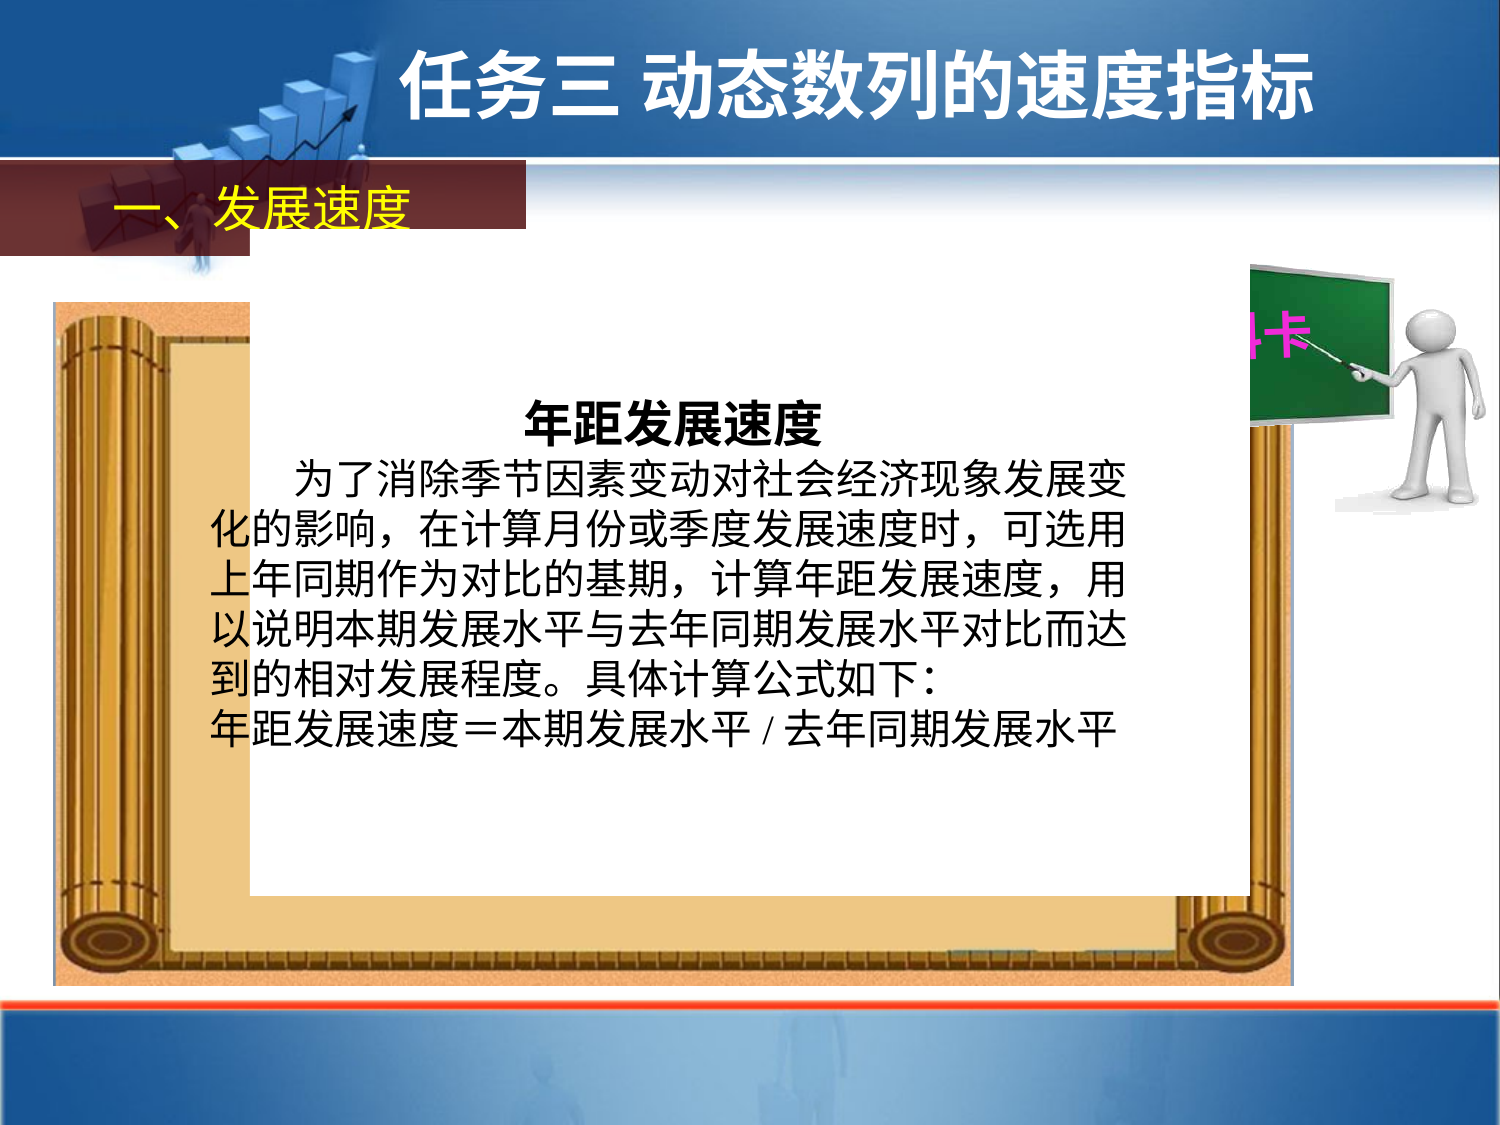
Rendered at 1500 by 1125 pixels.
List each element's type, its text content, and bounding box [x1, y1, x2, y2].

text_box 任务三 动态数列的速度指标 [383, 30, 1500, 136]
text_box 一、发展速度 [0, 160, 526, 256]
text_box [249, 228, 1251, 897]
picture [0, 256, 1500, 1125]
picture [0, 0, 1500, 255]
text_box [1254, 255, 1500, 520]
